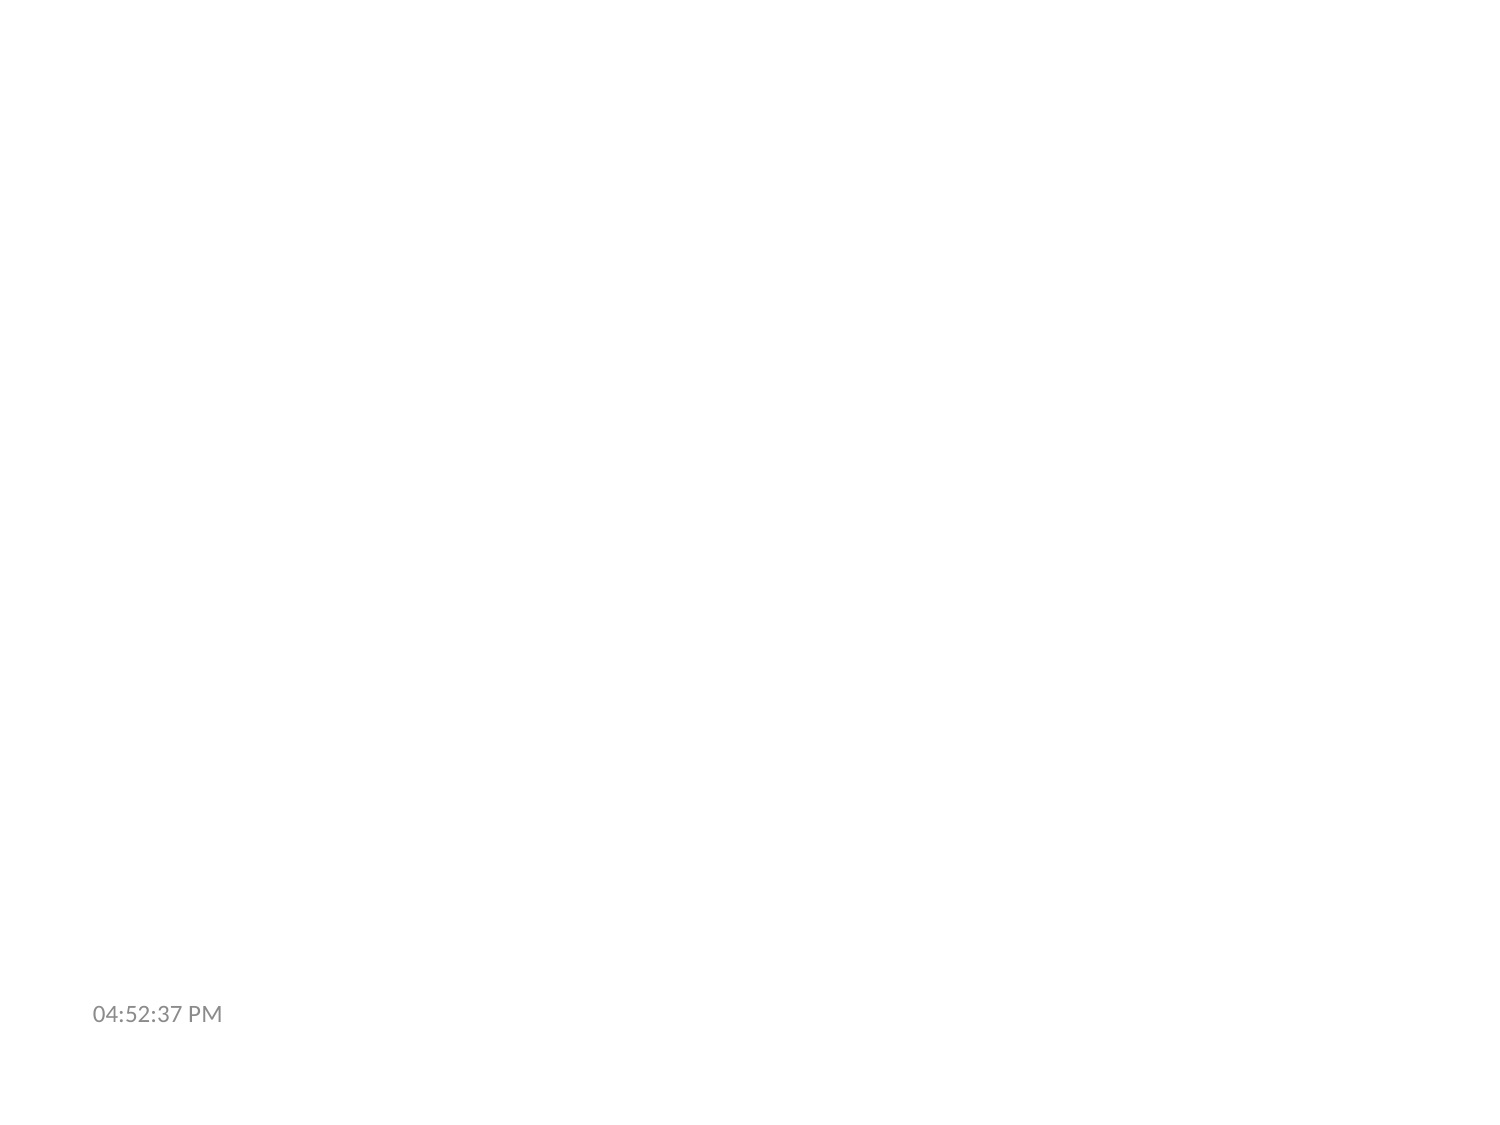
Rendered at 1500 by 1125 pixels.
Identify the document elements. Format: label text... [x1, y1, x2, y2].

text_box 3:35:09 PM [77, 982, 428, 1043]
